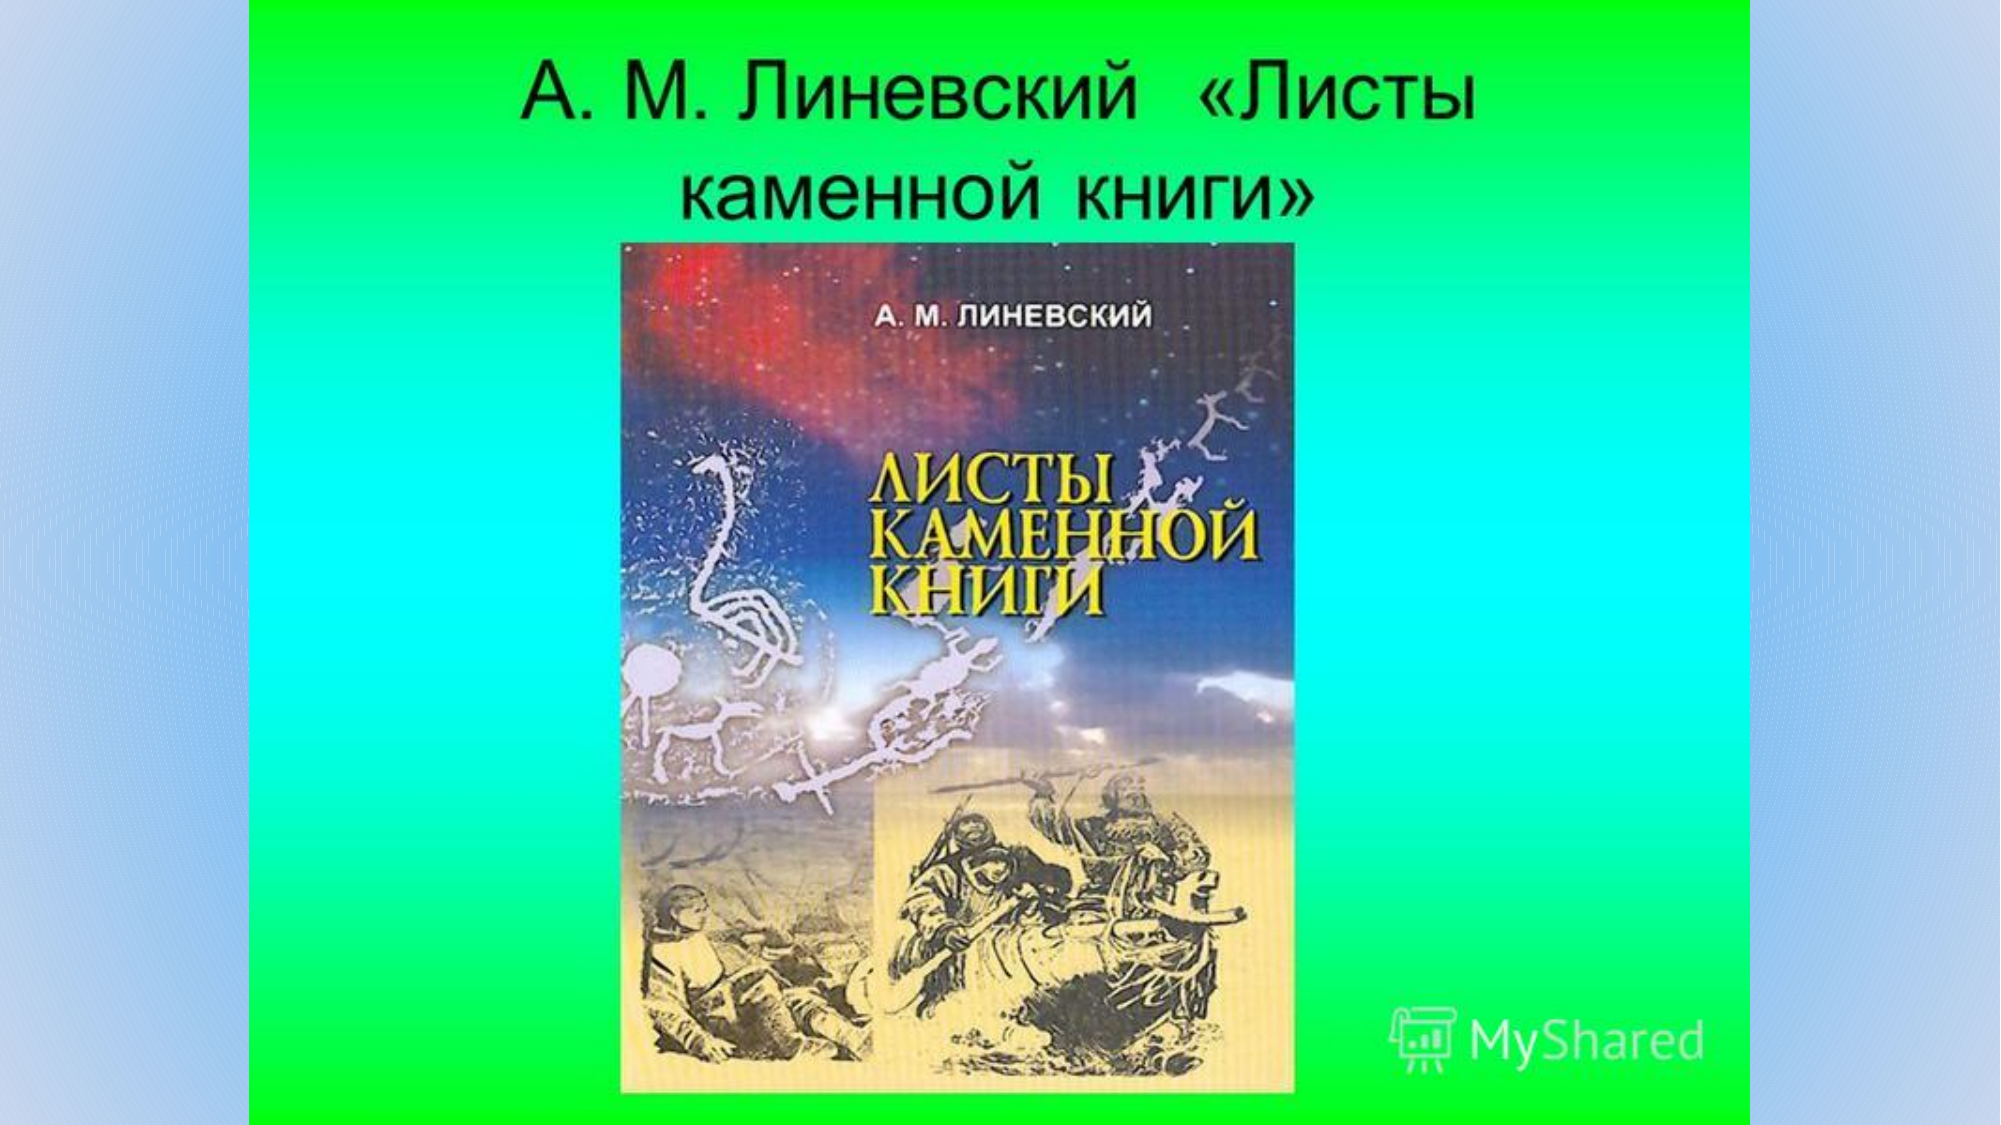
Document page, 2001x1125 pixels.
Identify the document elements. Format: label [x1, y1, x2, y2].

picture [249, 0, 1750, 1125]
